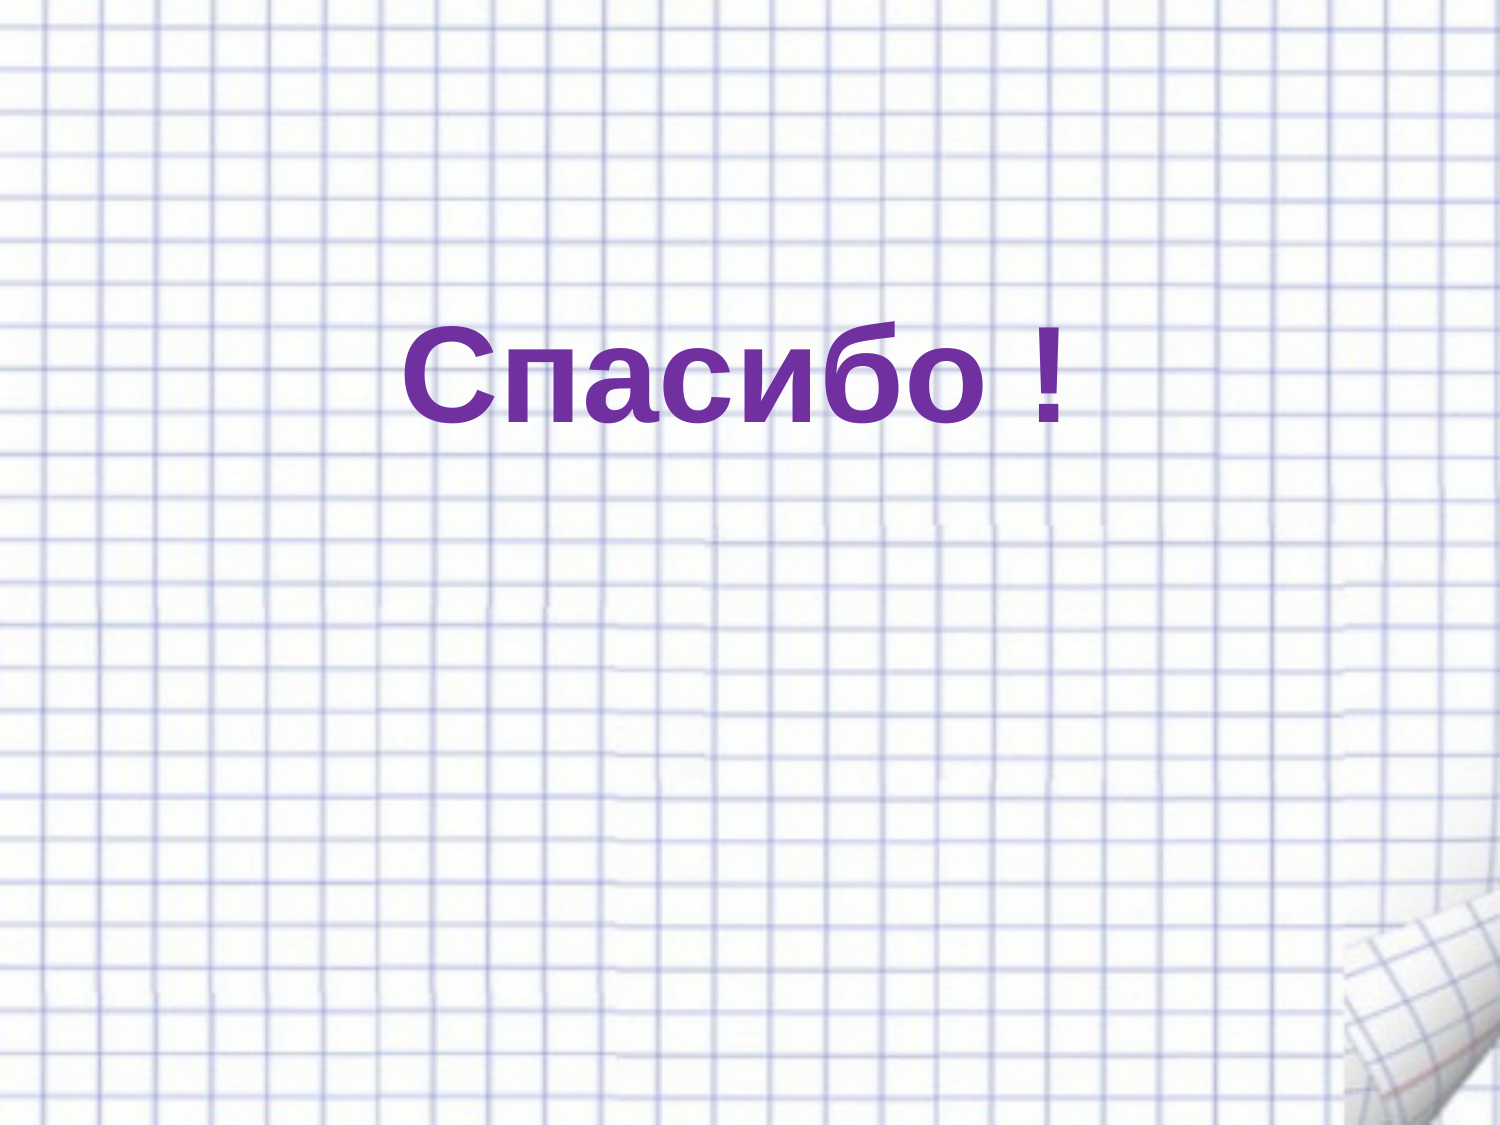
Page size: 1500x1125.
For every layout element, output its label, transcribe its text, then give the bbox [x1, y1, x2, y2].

text_box Спасибо ! [98, 314, 1374, 422]
picture [0, 0, 1500, 1125]
